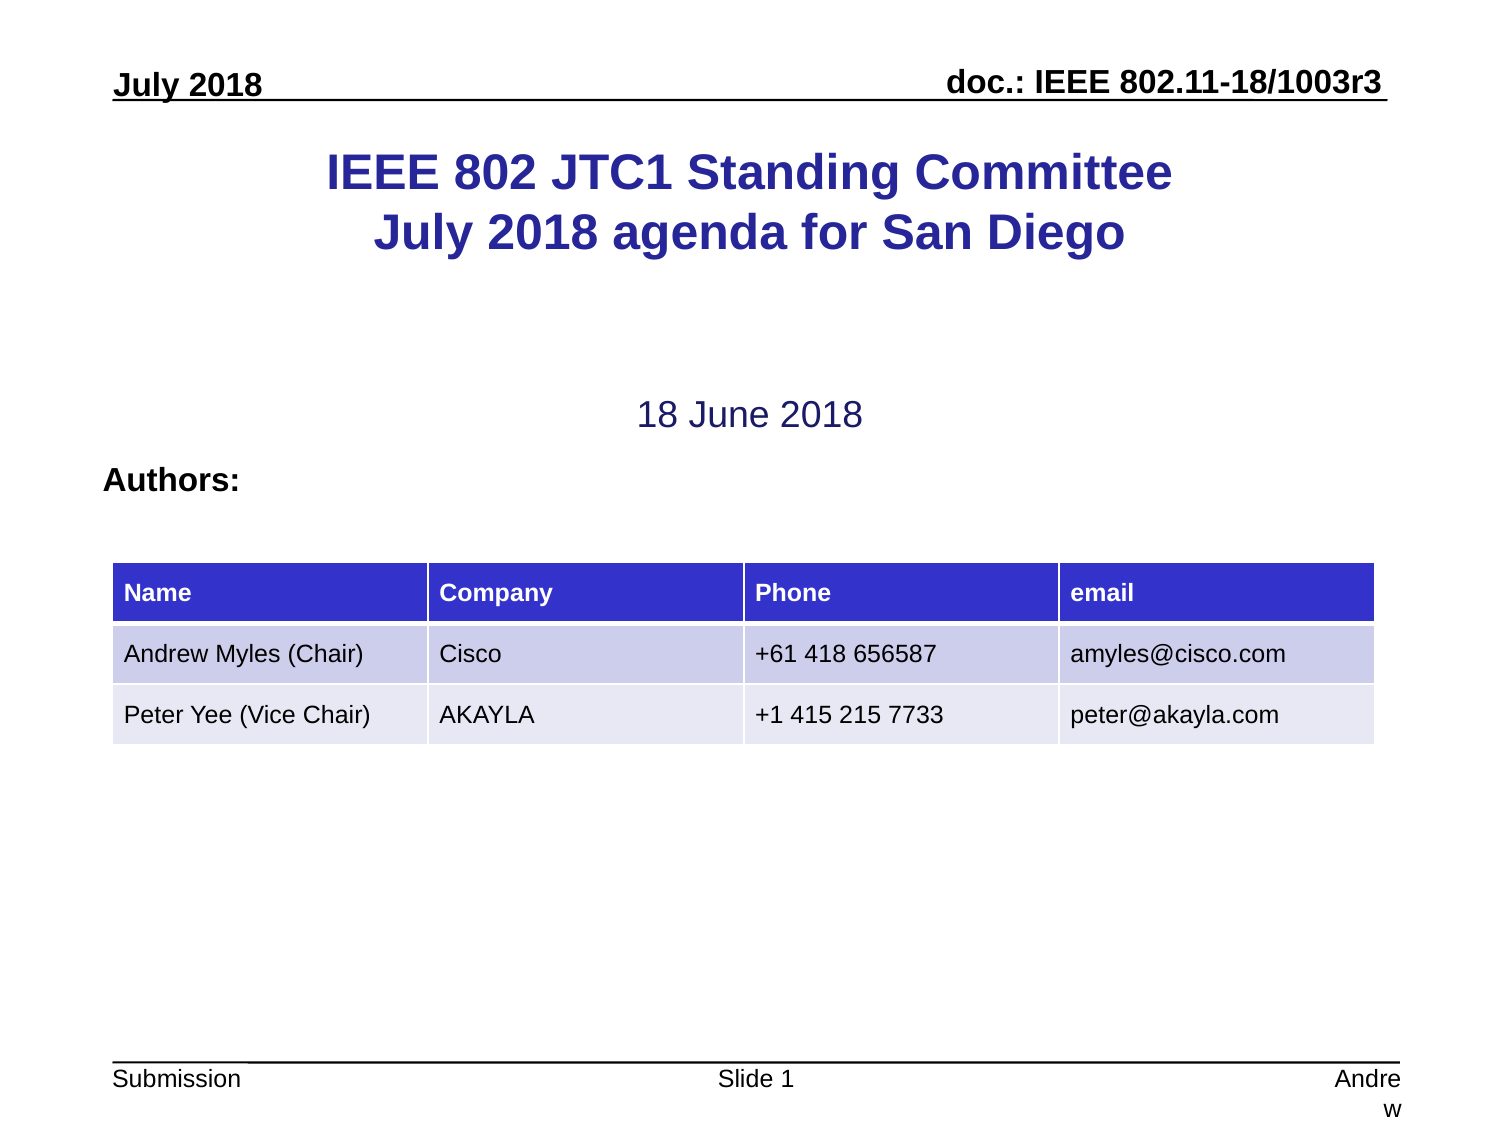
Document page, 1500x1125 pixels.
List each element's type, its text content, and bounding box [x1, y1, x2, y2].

footer Andrew Myles, Cisco [1320, 1061, 1402, 1093]
table_header Name [113, 563, 427, 621]
table_cell +1 415 215 7733 [745, 685, 1058, 744]
table_cell Peter Yee (Vice Chair) [113, 685, 427, 744]
list 18 June 2018 [112, 382, 1388, 445]
table_cell Cisco [429, 626, 743, 683]
table_cell +61 418 656587 [745, 626, 1058, 683]
slide_number Slide 1 [709, 1061, 803, 1093]
table_cell peter@akayla.com [1060, 685, 1374, 744]
table_cell amyles@cisco.com [1060, 626, 1374, 683]
table_header email [1060, 563, 1374, 621]
table_header Phone [745, 563, 1058, 621]
table_cell Andrew Myles (Chair) [113, 626, 427, 683]
table_cell AKAYLA [429, 685, 743, 744]
text_box Authors: [87, 450, 325, 513]
table_header Company [429, 563, 743, 621]
title IEEE 802 JTC1 Standing Committee July 2018 agenda for San Diego [112, 112, 1388, 288]
